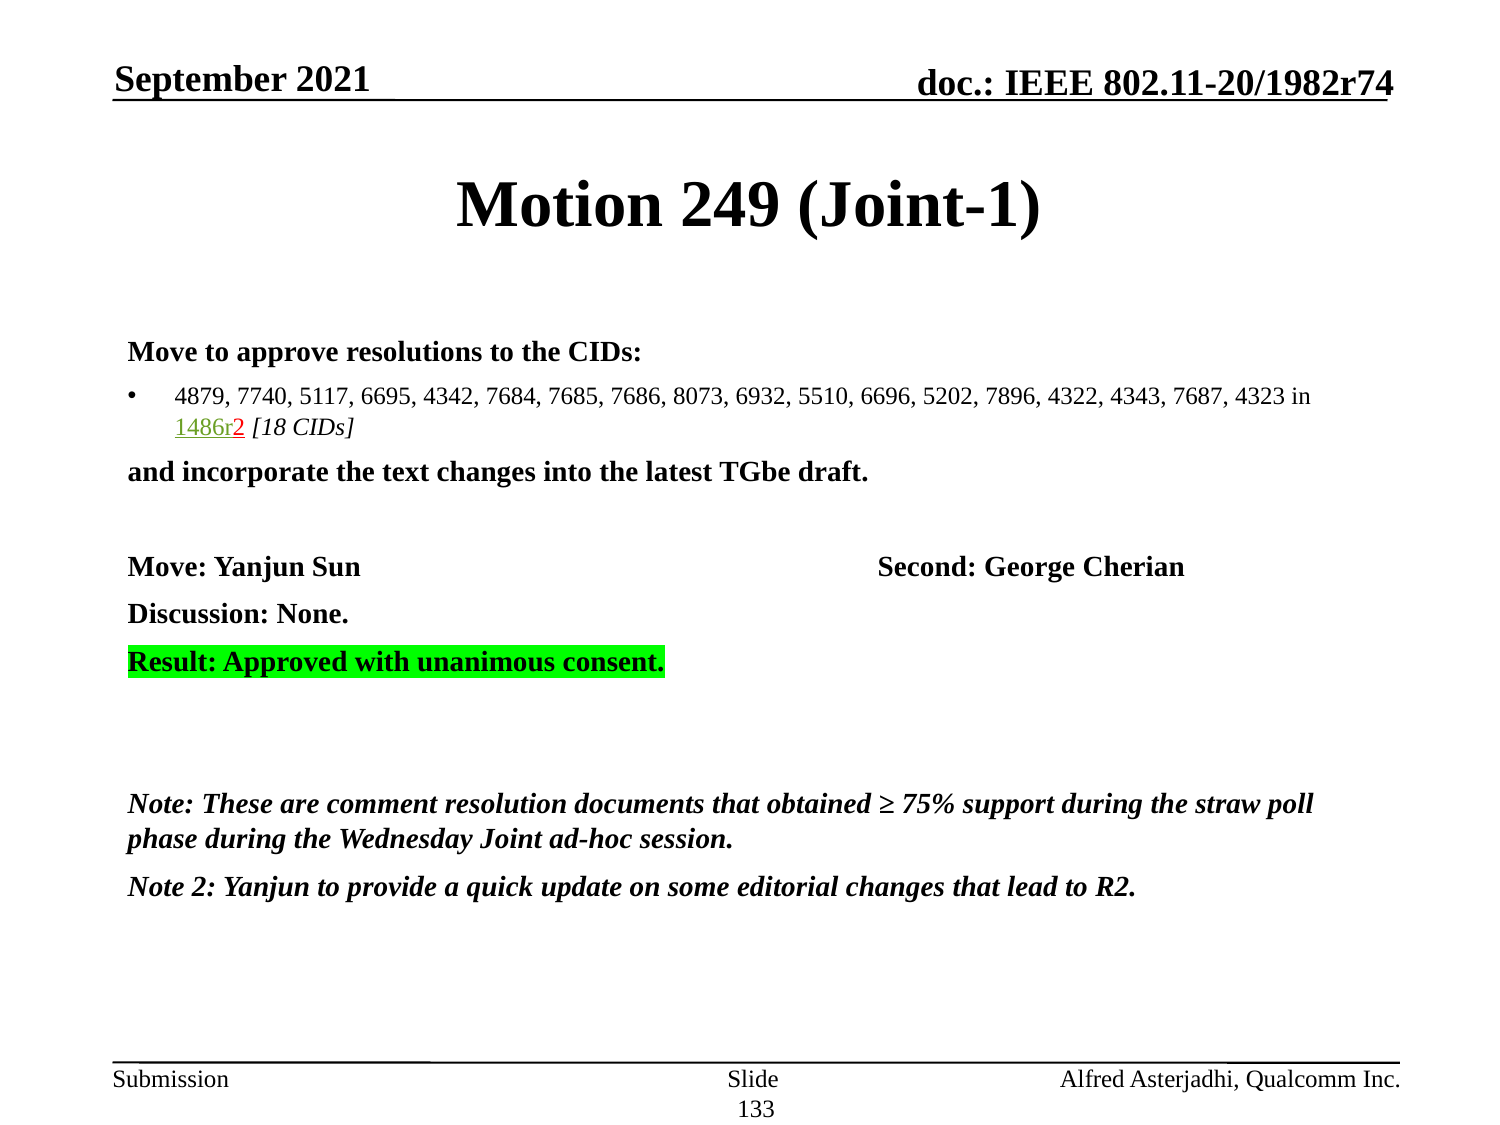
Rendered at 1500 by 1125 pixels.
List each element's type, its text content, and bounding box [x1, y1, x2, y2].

footer Alfred Asterjadhi, Qualcomm Inc. [878, 1061, 1402, 1093]
title Motion 249 (Joint-1) [112, 112, 1388, 288]
list Move to approve resolutions to the CIDs: 4879, 7740, 5117, 6695, 4342, 7684, 7685, 7686, 8073, 6932, 5510, 6696, 5202, 7896, 4322, 4343, 7687, 4323 in 1486r2 [18 CIDs] and incorporate the text changes into the latest TGbe draft. Move: Yanjun Sun Second: George Cherian Discussion: None. Result: Approved with unanimous consent. Note: These are comment resolution documents that obtained ≥ 75% support during the straw poll phase during the Wednesday Joint ad-hoc session. Note 2: Yanjun to provide a quick update on some editorial changes that lead to R2. [112, 324, 1388, 1063]
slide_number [114, 54, 423, 100]
slide_number Slide 133 [712, 1061, 800, 1123]
